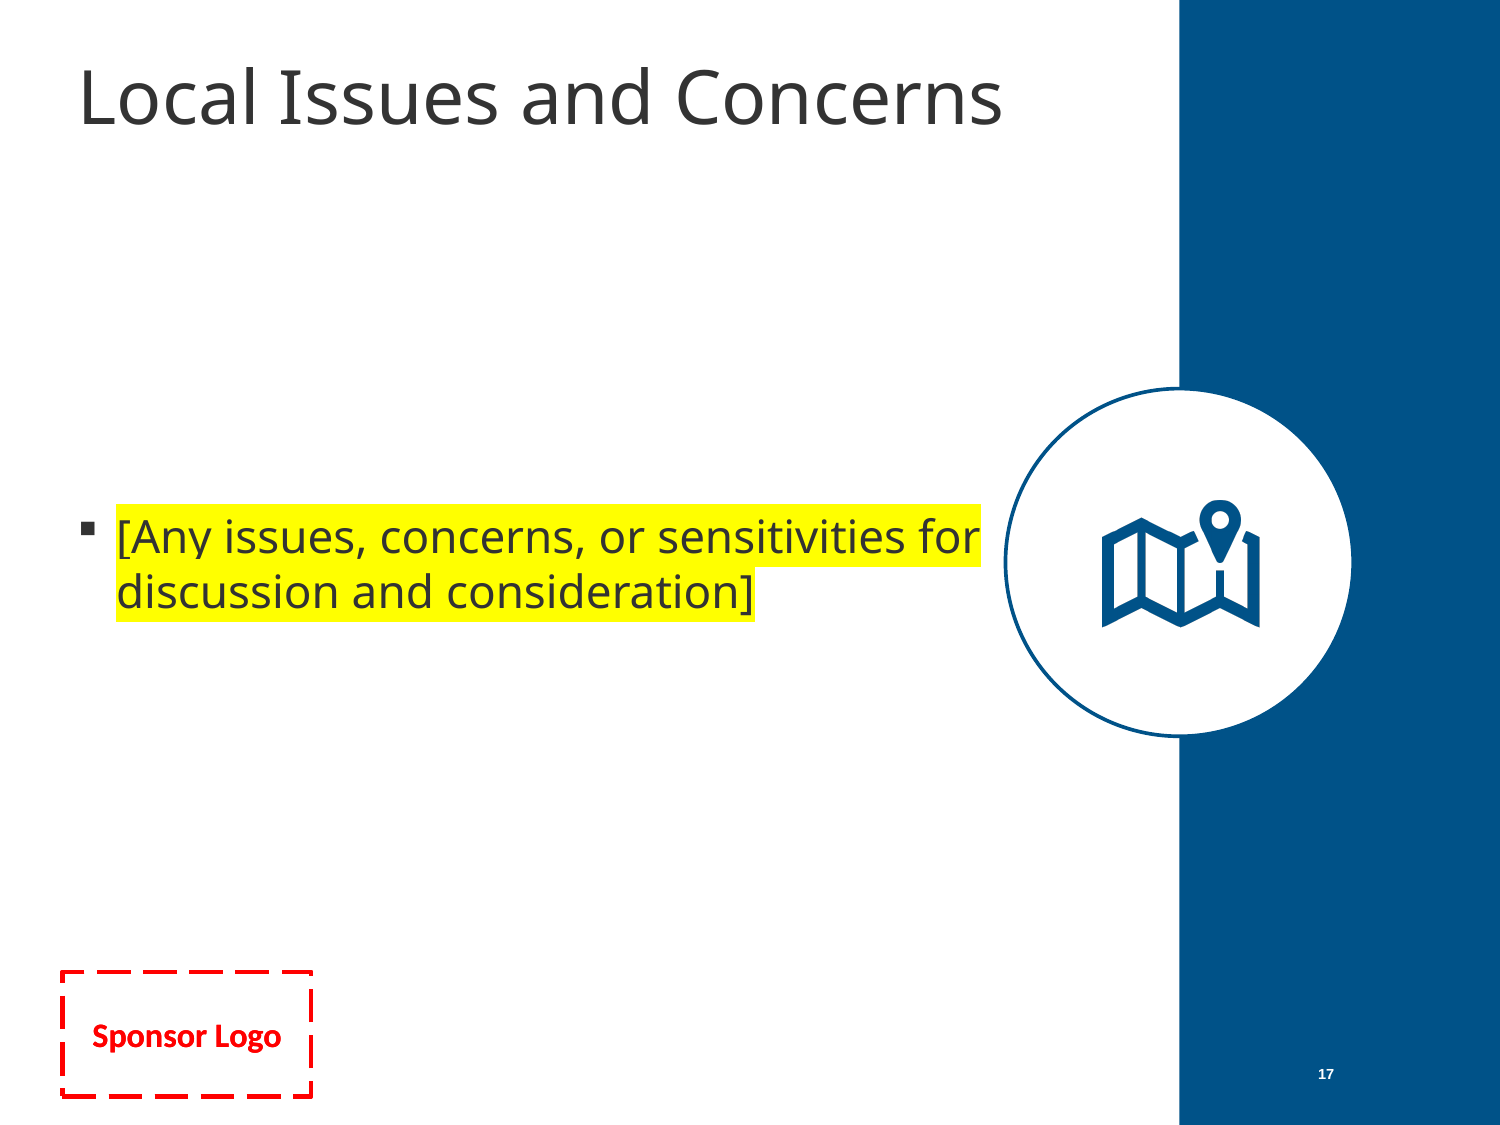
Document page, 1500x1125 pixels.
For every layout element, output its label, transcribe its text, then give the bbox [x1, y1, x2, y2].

picture [1086, 469, 1275, 658]
title Local Issues and Concerns [62, 12, 1045, 176]
list [Any issues, concerns, or sensitivities for discussion and consideration] [62, 388, 1033, 737]
text_box [1003, 386, 1356, 739]
text_box [1177, 0, 1500, 1125]
slide_number 17 [1242, 1052, 1368, 1098]
